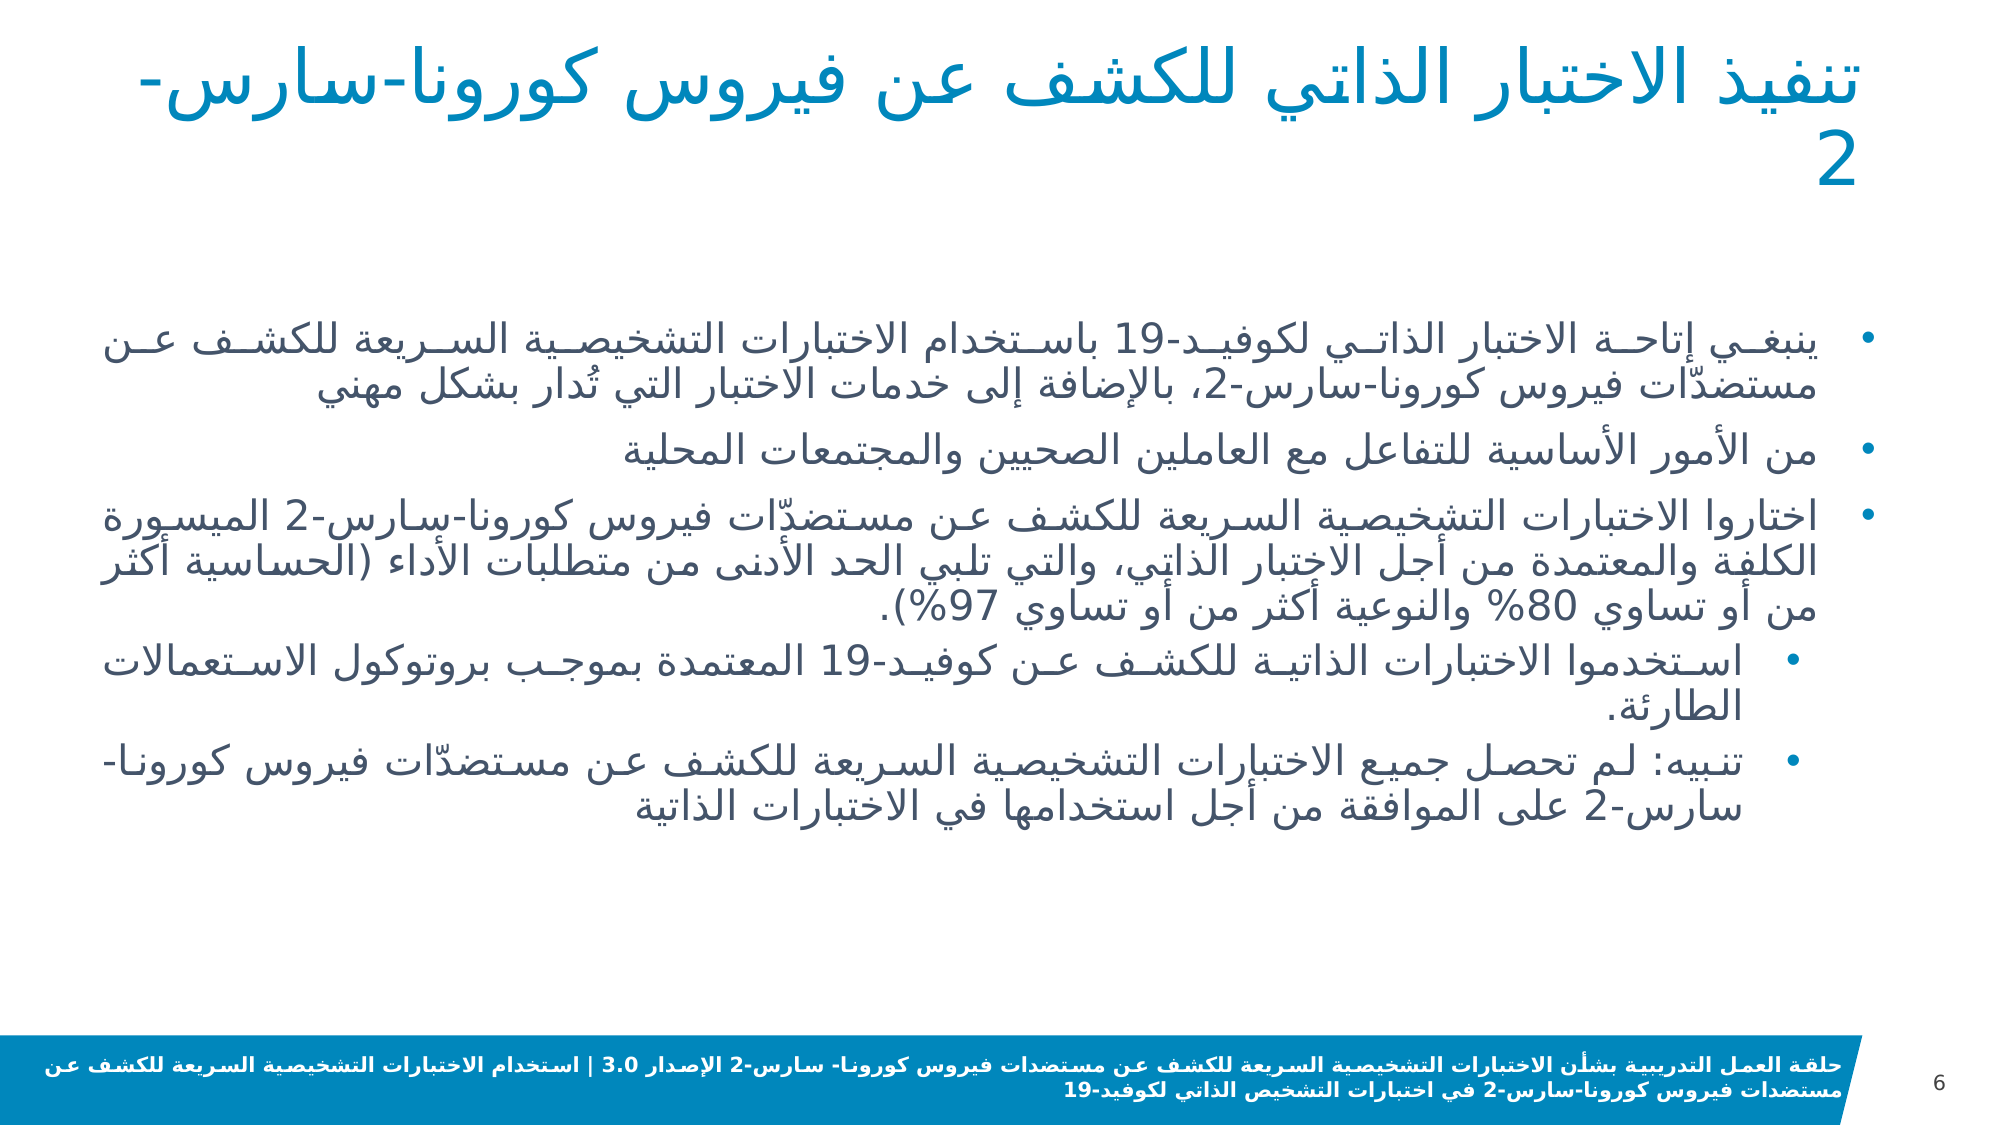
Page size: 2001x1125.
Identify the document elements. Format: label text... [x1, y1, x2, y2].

title تنفيذ الاختبار الذاتي للكشف عن فيروس كورونا-سارس-2 [137, 46, 1863, 202]
footer حلقة العمل التدريبية بشأن الاختبارات التشخيصية السريعة للكشف عن مستضدات فيروس كورونا- سارس-2 الإصدار 3.0 | استخدام الاختبارات التشخيصية السريعة للكشف عن مستضدات فيروس كورونا-سارس-2 في اختبارات التشخيص الذاتي لكوفيد-19 [44, 1035, 1843, 1118]
list ينبغي إتاحة الاختبار الذاتي لكوفيد-19 باستخدام الاختبارات التشخيصية السريعة للكشف عن مستضدّات فيروس كورونا-سارس-2، بالإضافة إلى خدمات الاختبار التي تُدار بشكل مهني من الأمور الأساسية للتفاعل مع العاملين الصحيين والمجتمعات المحلية اختاروا الاختبارات التشخيصية السريعة للكشف عن مستضدّات فيروس كورونا-سارس-2 الميسورة الكلفة والمعتمدة من أجل الاختبار الذاتي، والتي تلبي الحد الأدنى من متطلبات الأداء (الحساسية أكثر من أو تساوي 80% والنوعية أكثر من أو تساوي 97%). استخدموا الاختبارات الذاتية للكشف عن كوفيد-19 المعتمدة بموجب بروتوكول الاستعمالات الطارئة. تنبيه: لم تحصل جميع الاختبارات التشخيصية السريعة للكشف عن مستضدّات فيروس كورونا-سارس-2 على الموافقة من أجل استخدامها في الاختبارات الذاتية [87, 309, 1891, 879]
slide_number 6 [1862, 1035, 1947, 1125]
